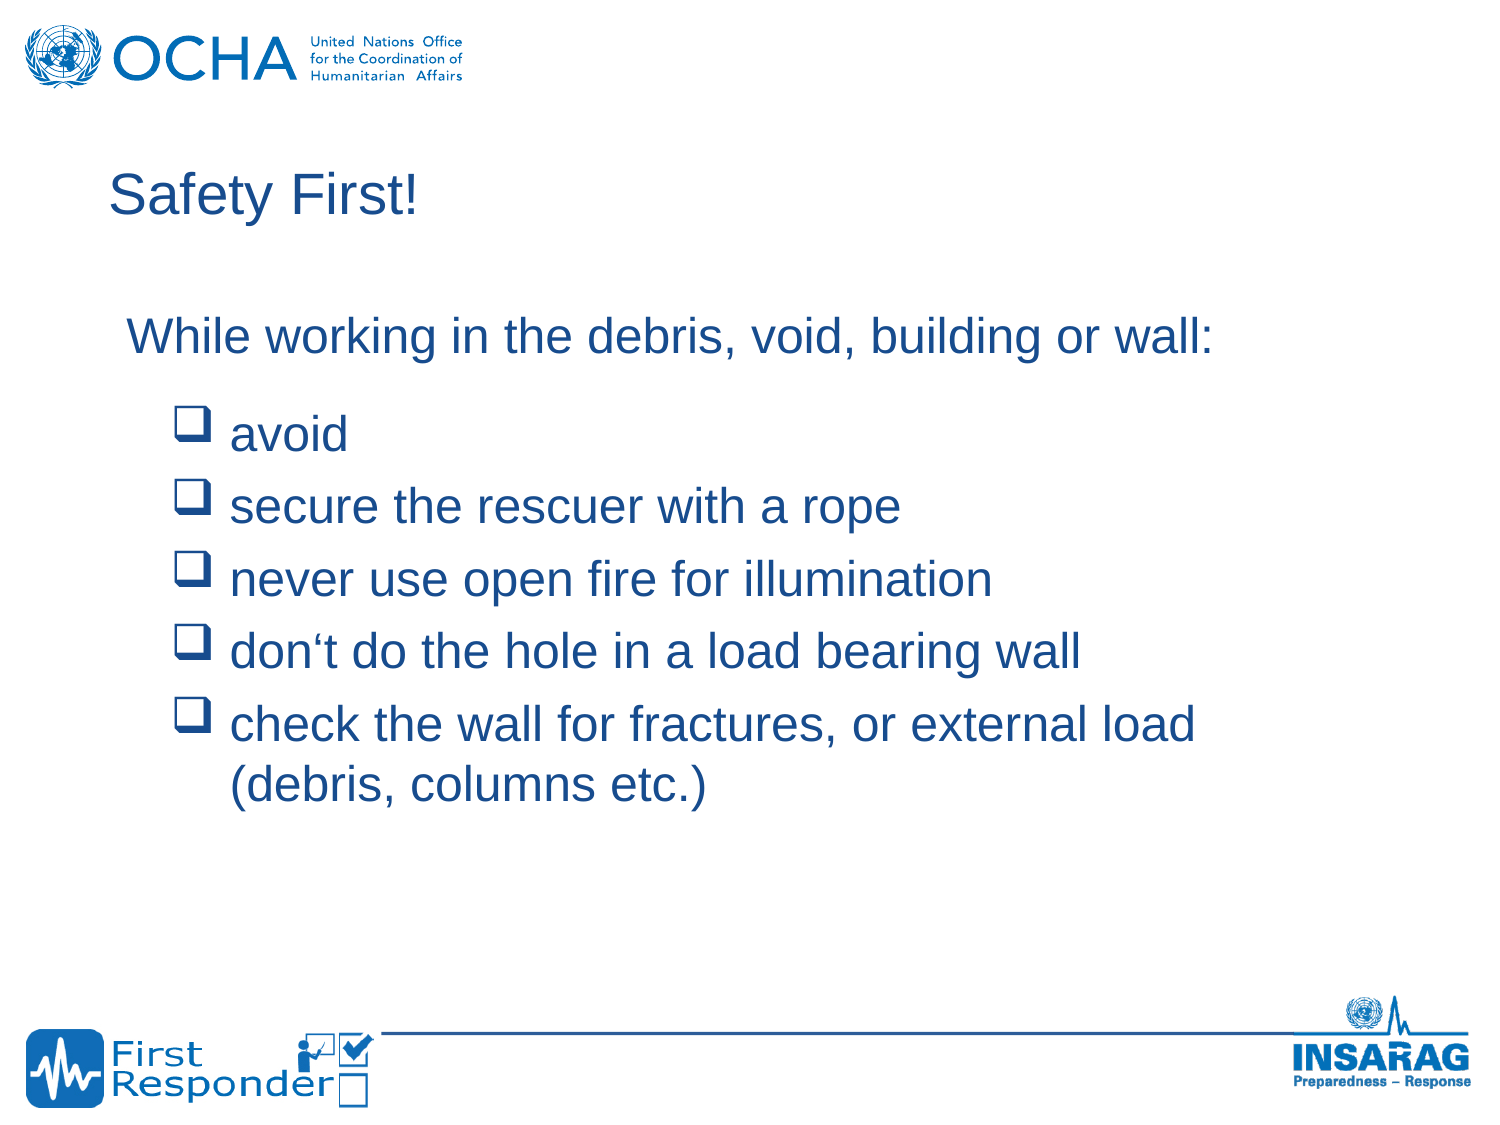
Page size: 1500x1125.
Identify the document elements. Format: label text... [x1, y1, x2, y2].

list Safety First! [100, 147, 1276, 236]
text_box While working in the debris, void, building or wall: avoid secure the rescuer with a rope never use open fire for illumination don‘t do the hole in a load bearing wall check the wall for fractures, or external load (debris, columns etc.) [118, 295, 1430, 890]
picture [24, 1024, 375, 1113]
picture [1287, 995, 1471, 1094]
